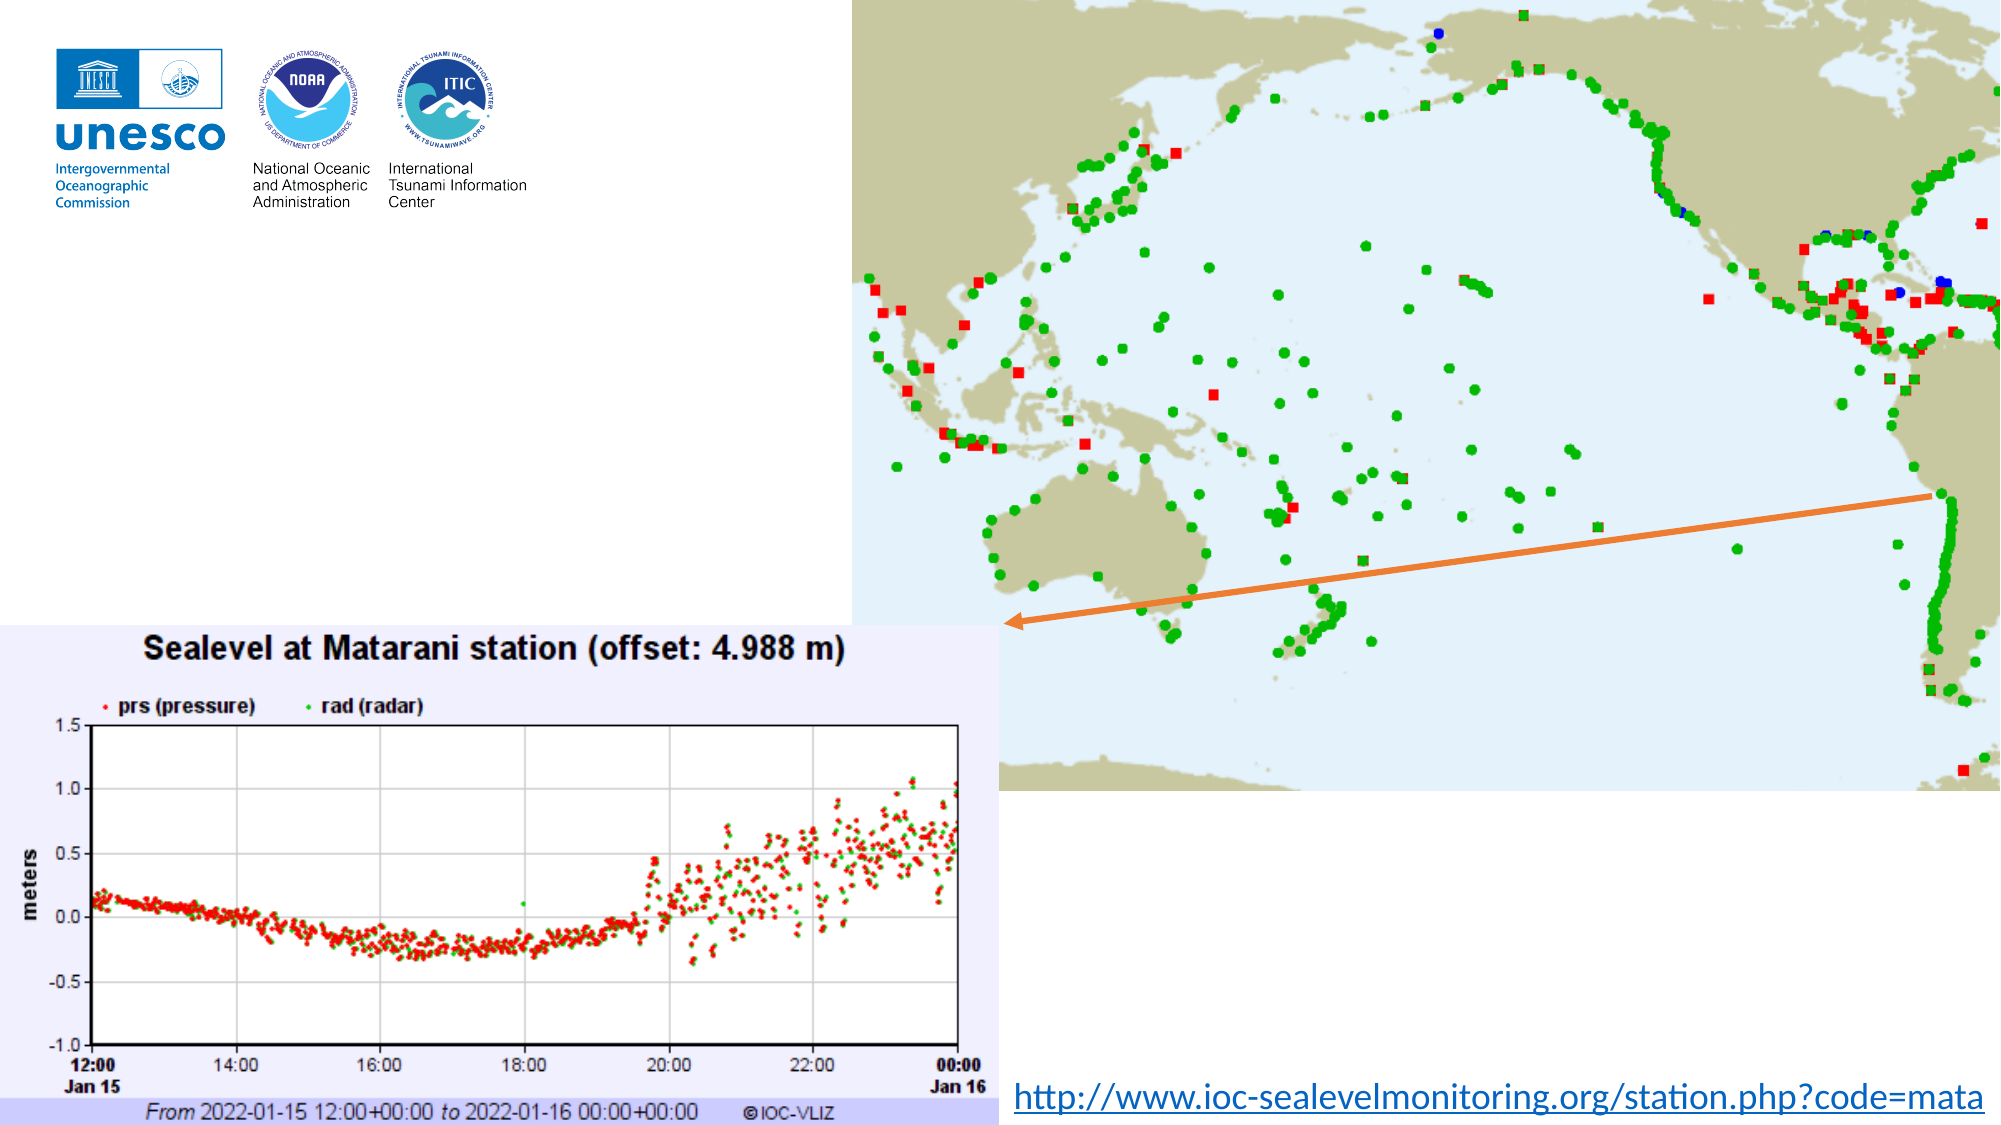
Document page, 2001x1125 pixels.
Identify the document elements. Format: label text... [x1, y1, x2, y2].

text_box http://www.ioc-sealevelmonitoring.org/station.php?code=mata [999, 1064, 2000, 1125]
picture [0, 0, 2000, 1125]
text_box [1003, 496, 1933, 624]
picture [43, 35, 527, 221]
